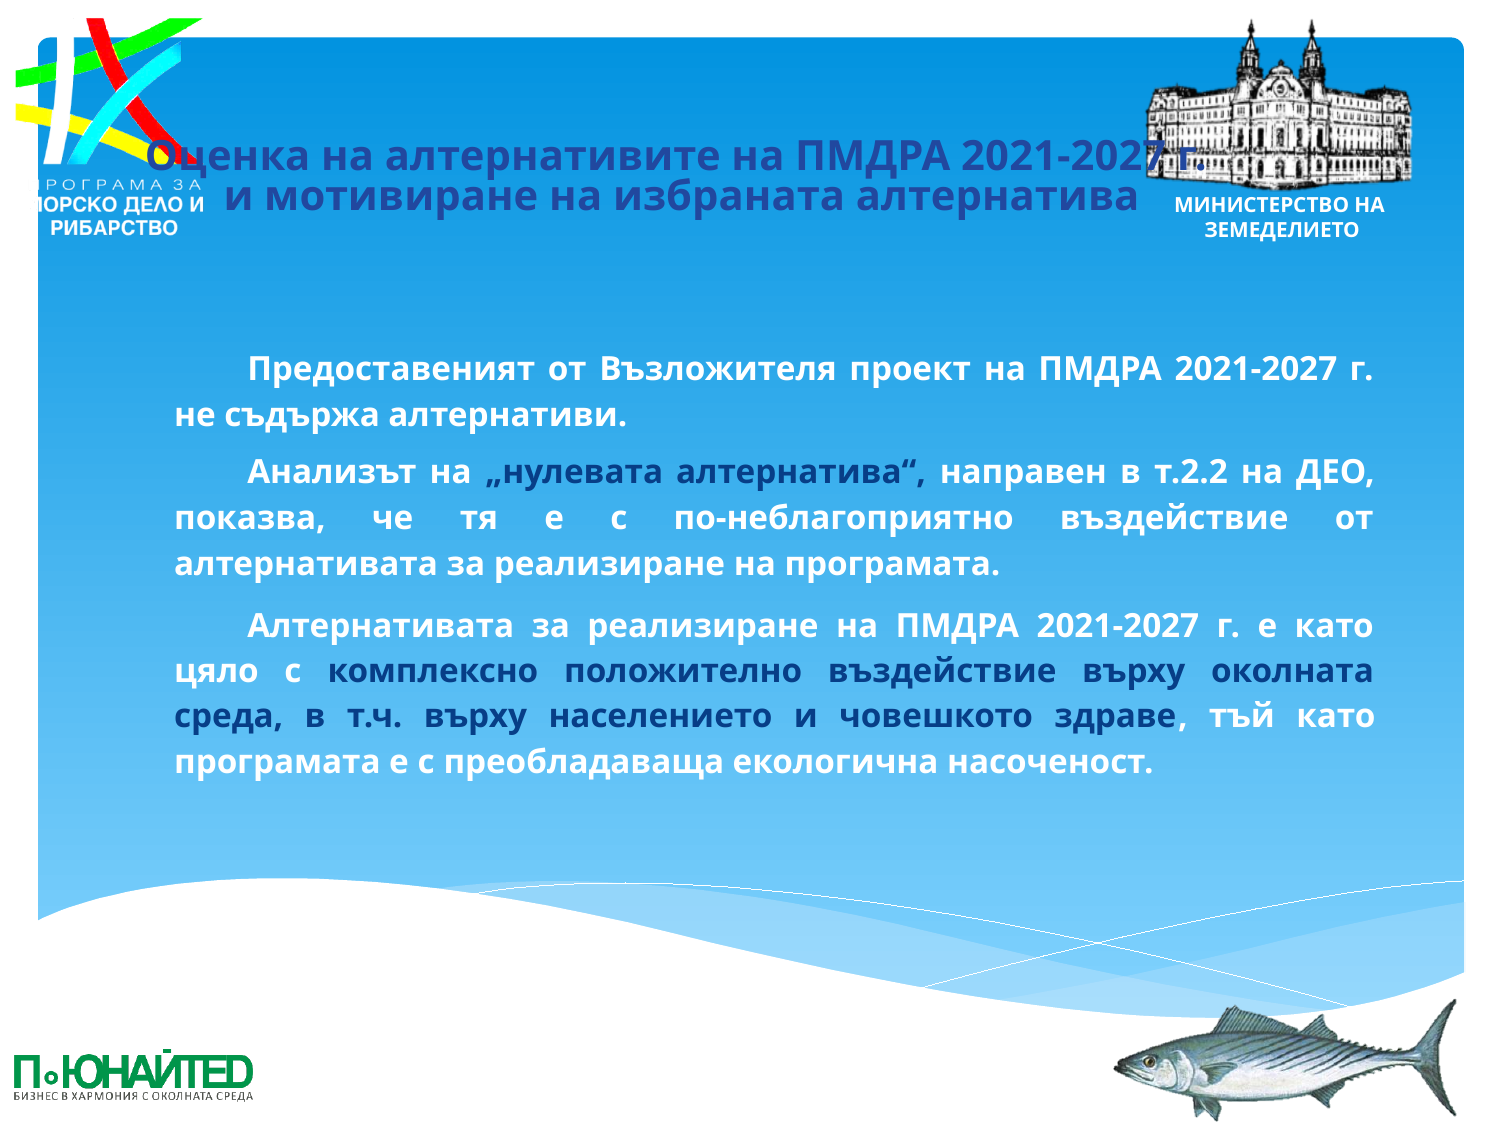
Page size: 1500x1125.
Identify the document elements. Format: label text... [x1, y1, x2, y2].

text_box Оценка на алтернативите на ПМДРА 2021-2027 г. и мотивиране на избраната алтернатива [220, 131, 1082, 227]
picture [1110, 994, 1462, 1125]
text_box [1088, 13, 1476, 250]
subtitle [0, 227, 1270, 703]
picture [209, 149, 215, 168]
picture [0, 8, 215, 241]
text_box Предоставеният от Възложителя проект на ПМДРА 2021-2027 г. не съдържа алтернативи. Анализът на „нулевата алтернатива“, направен в т.2.2 на ДЕО, показва, че тя е с по-неблагоприятно въздействие от алтернативата за реализиране на програмата. Алтернативата за реализиране на ПМДРА 2021-2027 г. е като цяло с комплексно положително въздействие върху околната среда, в т.ч. върху населението и човешкото здраве, тъй като програмата е с преобладаваща екологична насоченост. [159, 334, 1391, 788]
picture [13, 1049, 253, 1102]
subtitle [0, 0, 1270, 131]
